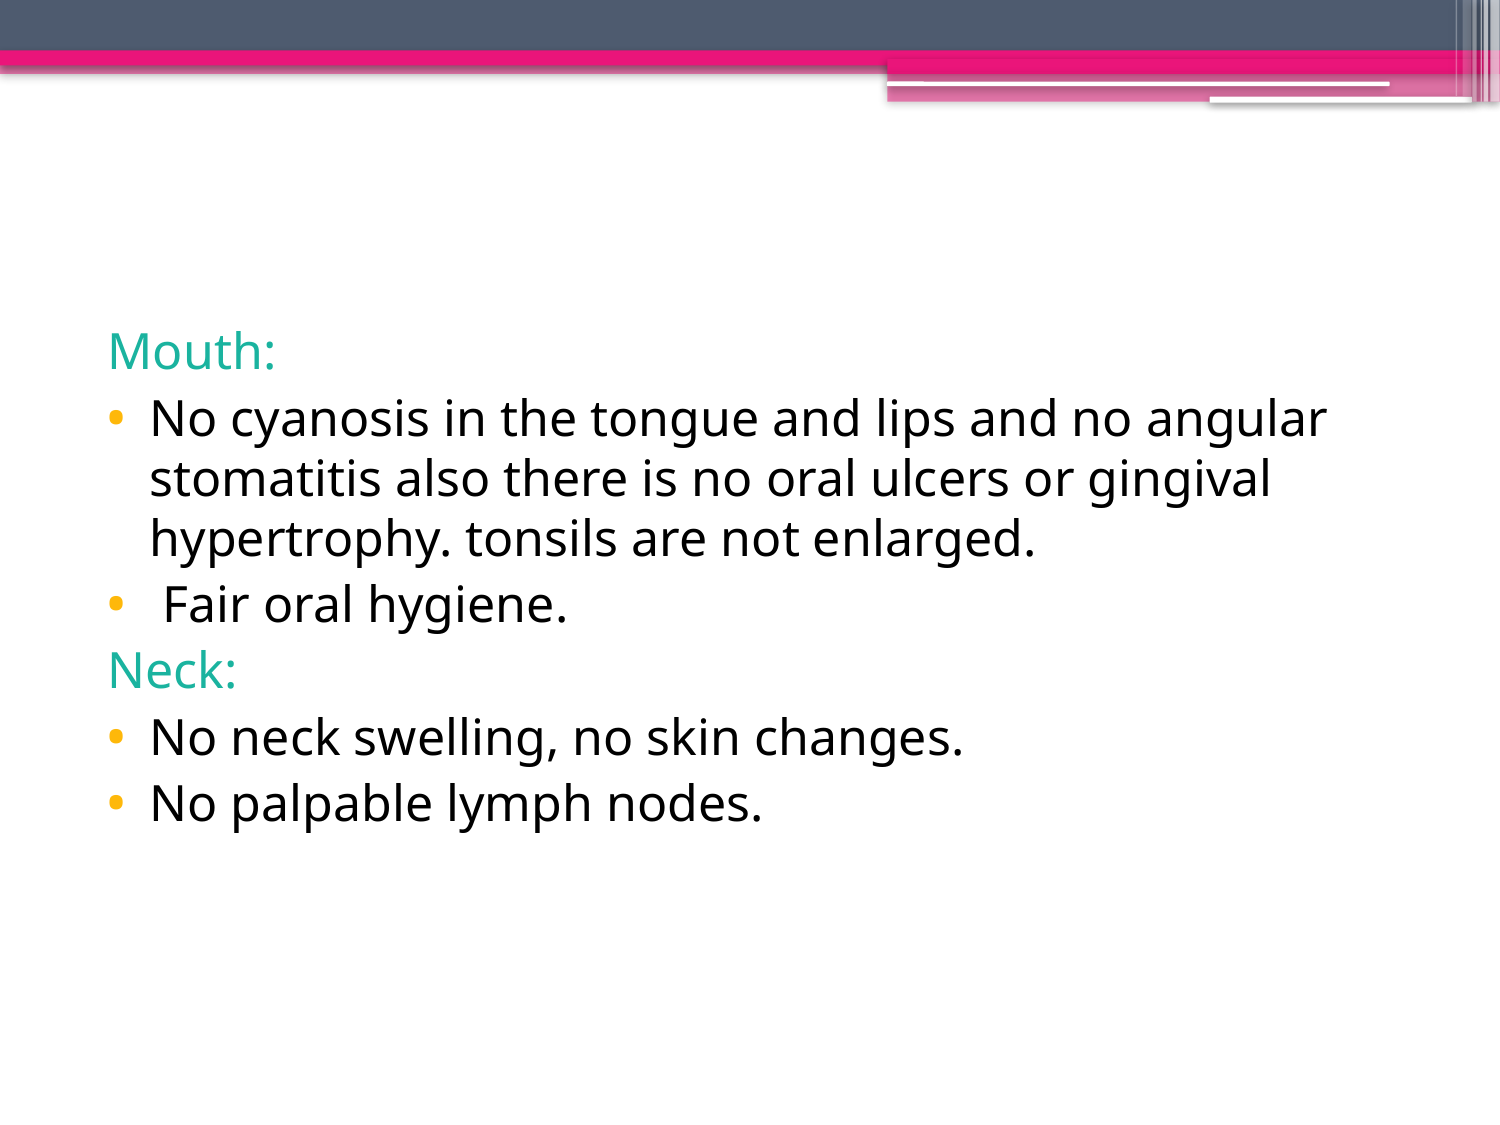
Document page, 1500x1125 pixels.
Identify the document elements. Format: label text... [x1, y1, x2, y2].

list Mouth: No cyanosis in the tongue and lips and no angular stomatitis also there is no oral ulcers or gingival hypertrophy. tonsils are not enlarged. Fair oral hygiene. Neck: No neck swelling, no skin changes. No palpable lymph nodes. [75, 312, 1425, 1079]
